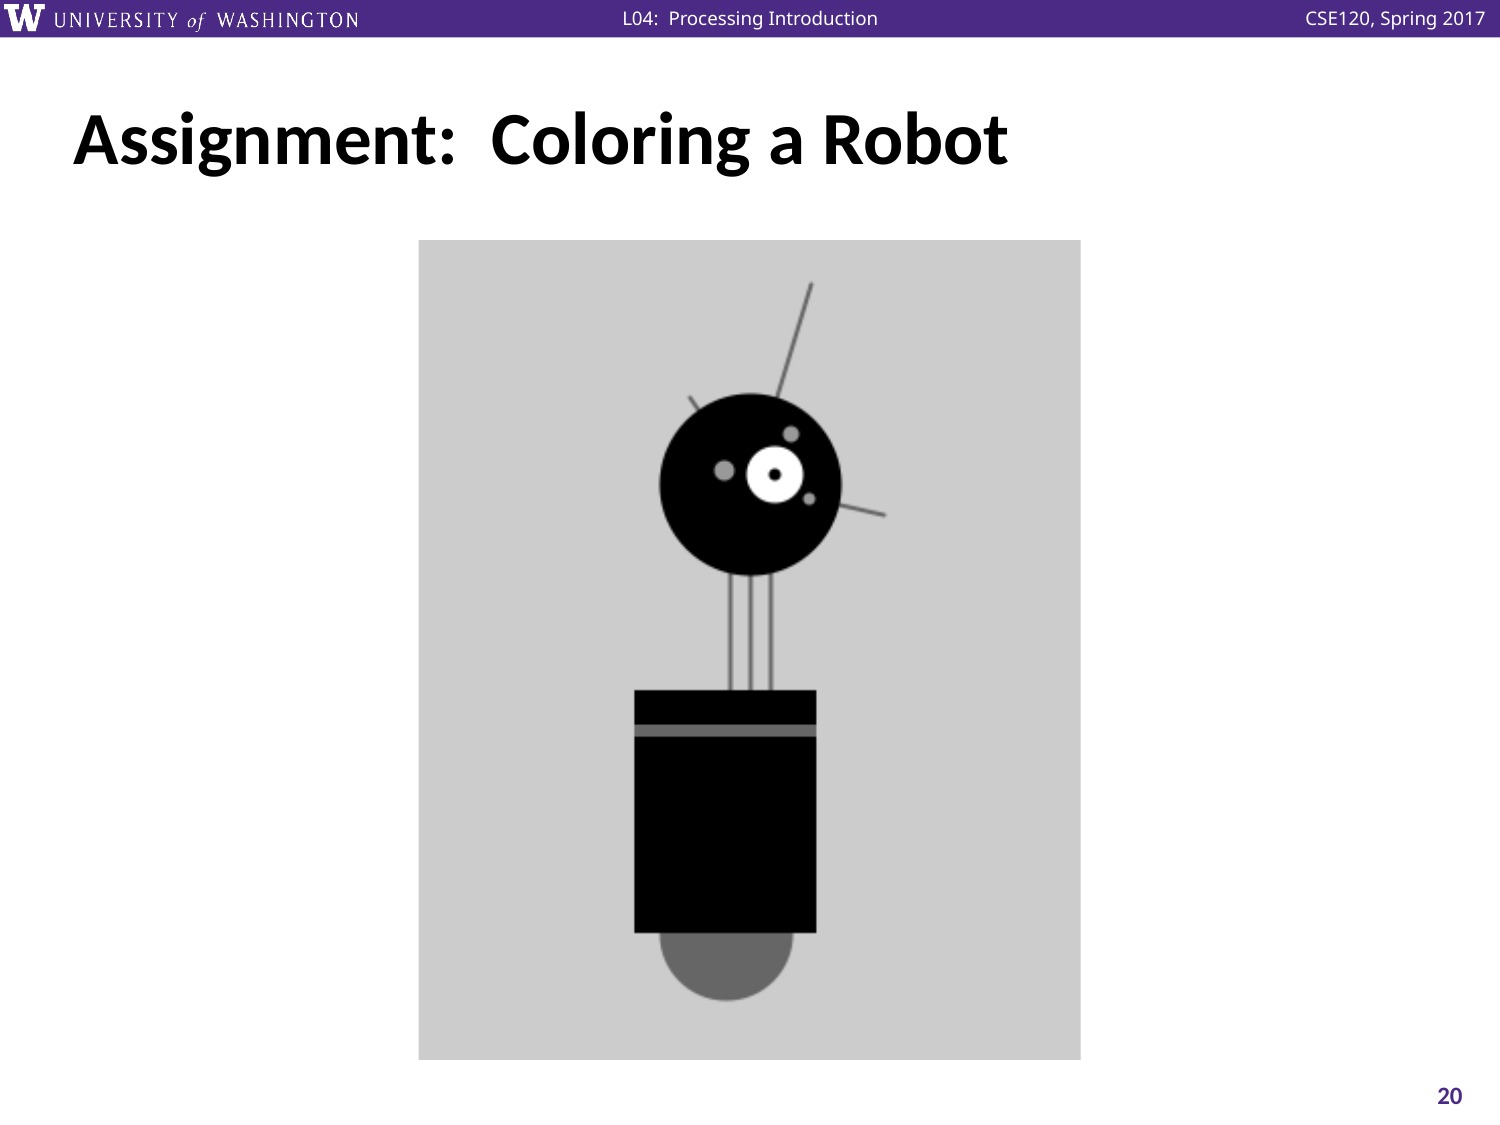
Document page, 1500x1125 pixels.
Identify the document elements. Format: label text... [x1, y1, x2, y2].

slide_number 20 [1400, 1065, 1500, 1125]
title Assignment: Coloring a Robot [58, 71, 1438, 198]
picture [418, 239, 1081, 1060]
picture [4, 4, 358, 32]
